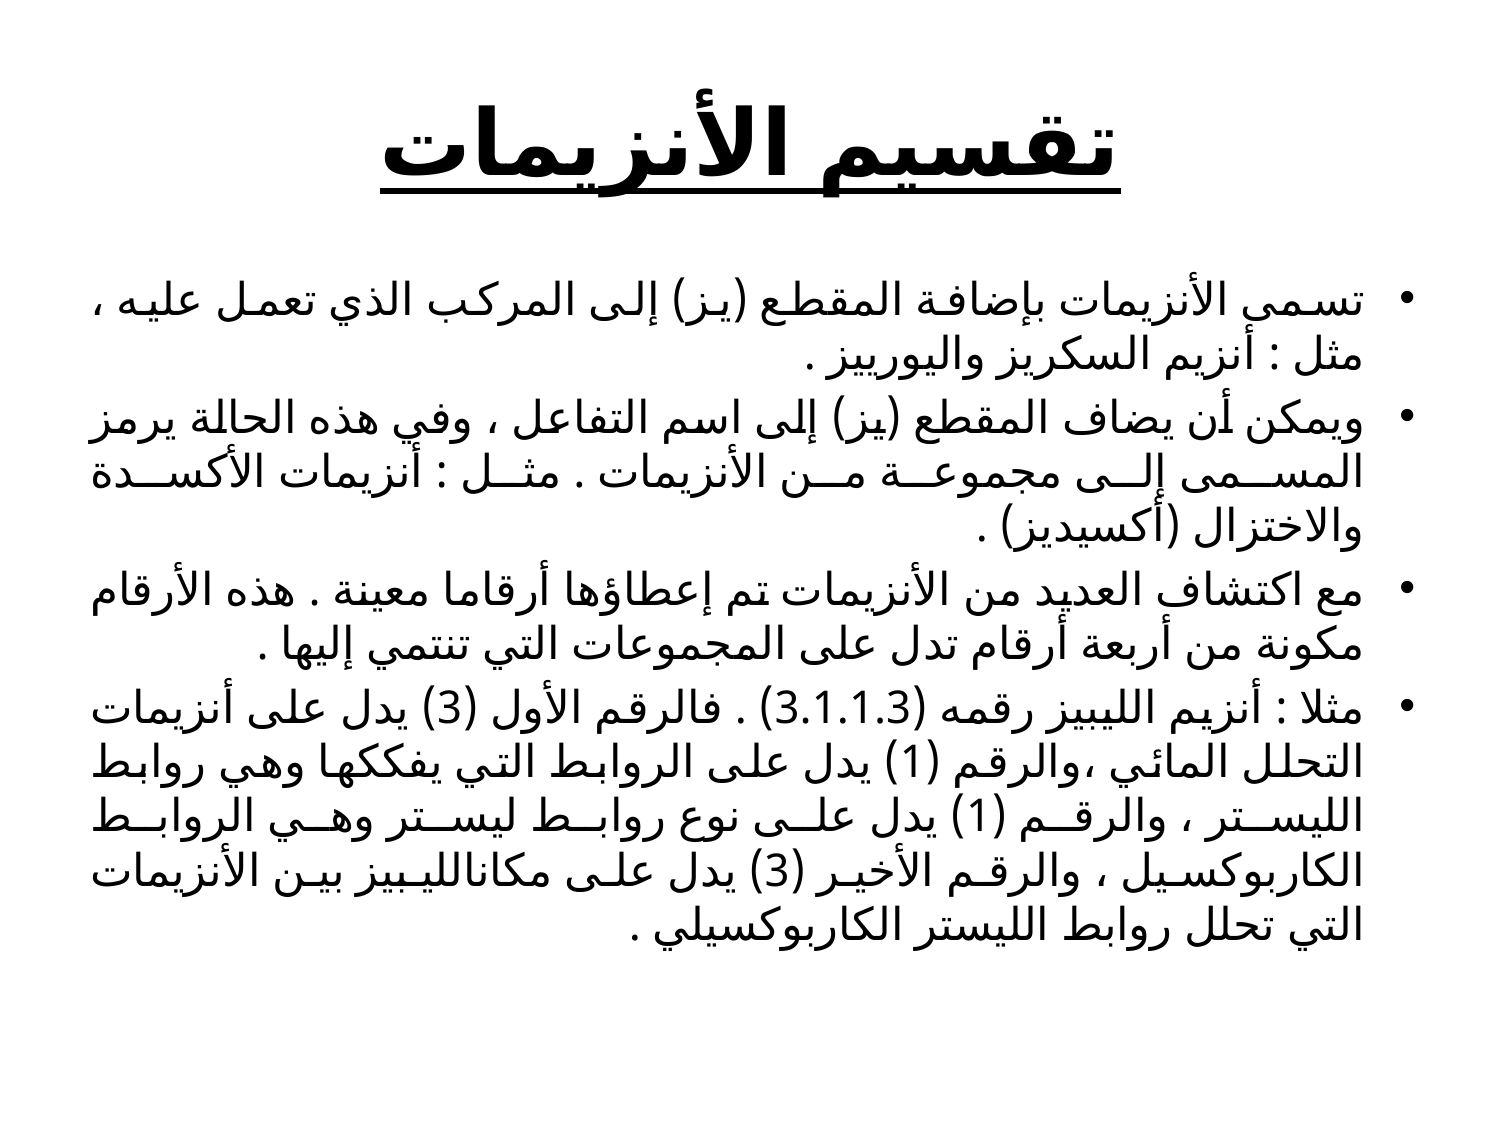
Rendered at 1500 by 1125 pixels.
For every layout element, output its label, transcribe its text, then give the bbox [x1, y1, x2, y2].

list تسمى الأنزيمات بإضافة المقطع (يز) إلى المركب الذي تعمل عليه ، مثل : أنزيم السكريز واليورييز . ويمكن أن يضاف المقطع (يز) إلى اسم التفاعل ، وفي هذه الحالة يرمز المسمى إلى مجموعة من الأنزيمات . مثل : أنزيمات الأكسدة والاختزال (أكسيديز) . مع اكتشاف العديد من الأنزيمات تم إعطاؤها أرقاما معينة . هذه الأرقام مكونة من أربعة أرقام تدل على المجموعات التي تنتمي إليها . مثلا : أنزيم الليبيز رقمه (3.1.1.3) . فالرقم الأول (3) يدل على أنزيمات التحلل المائي ،والرقم (1) يدل على الروابط التي يفككها وهي روابط الليستر ، والرقم (1) يدل على نوع روابط ليستر وهي الروابط الكاربوكسيل ، والرقم الأخير (3) يدل على مكانالليبيز بين الأنزيمات التي تحلل روابط الليستر الكاربوكسيلي . [75, 262, 1425, 1005]
title تقسيم الأنزيمات [75, 45, 1425, 233]
